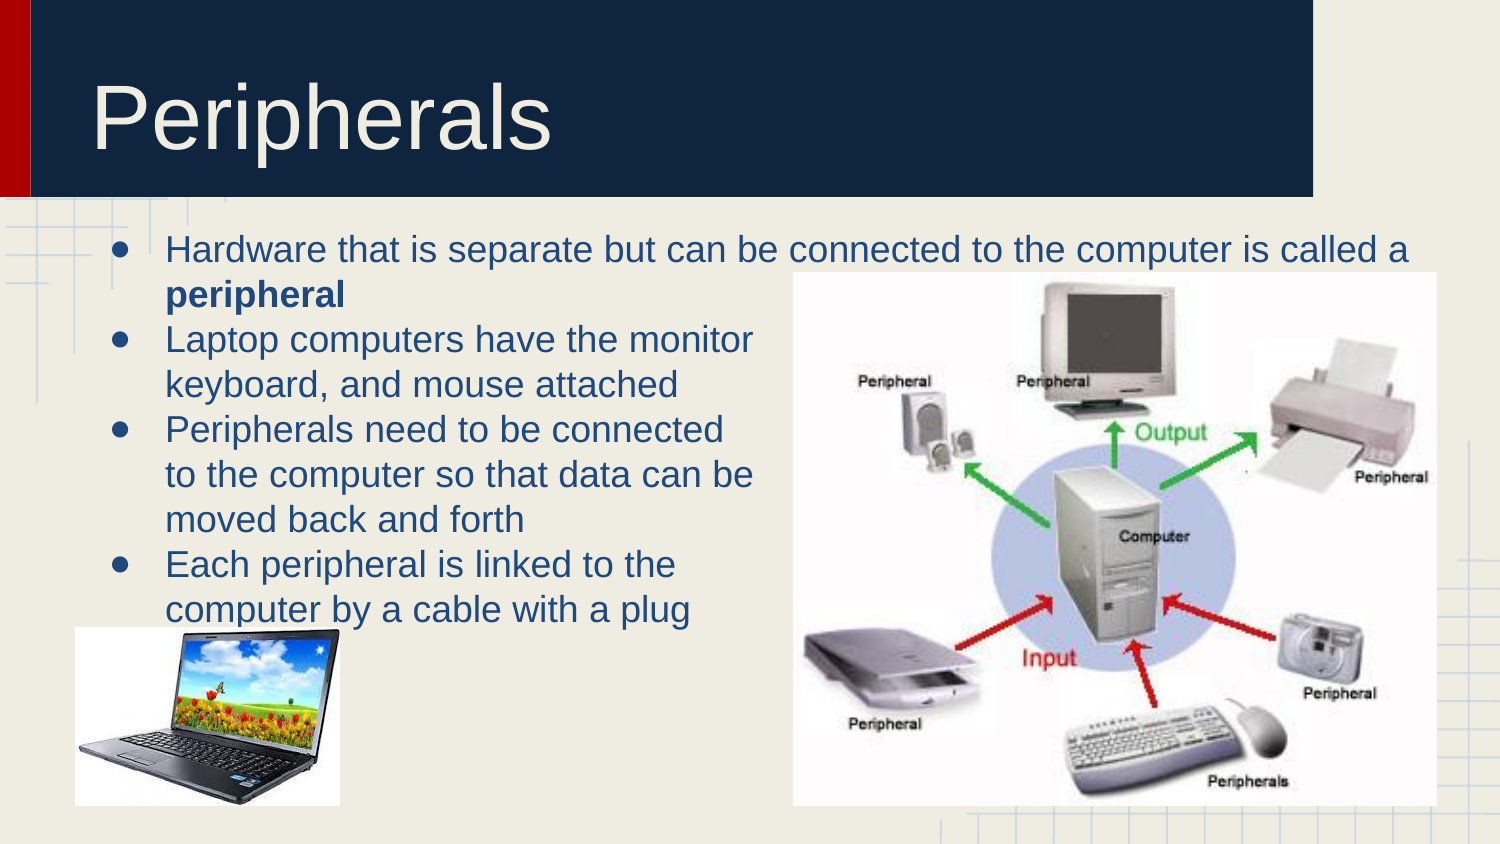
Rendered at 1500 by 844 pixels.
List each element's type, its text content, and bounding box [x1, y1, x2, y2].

list Hardware that is separate but can be connected to the computer is called a peripheral Laptop computers have the monitor keyboard, and mouse attached Peripherals need to be connected to the computer so that data can be moved back and forth Each peripheral is linked to the computer by a cable with a plug [75, 209, 1425, 806]
picture [74, 627, 340, 806]
picture [793, 272, 1437, 806]
title Peripherals [75, 16, 1276, 183]
